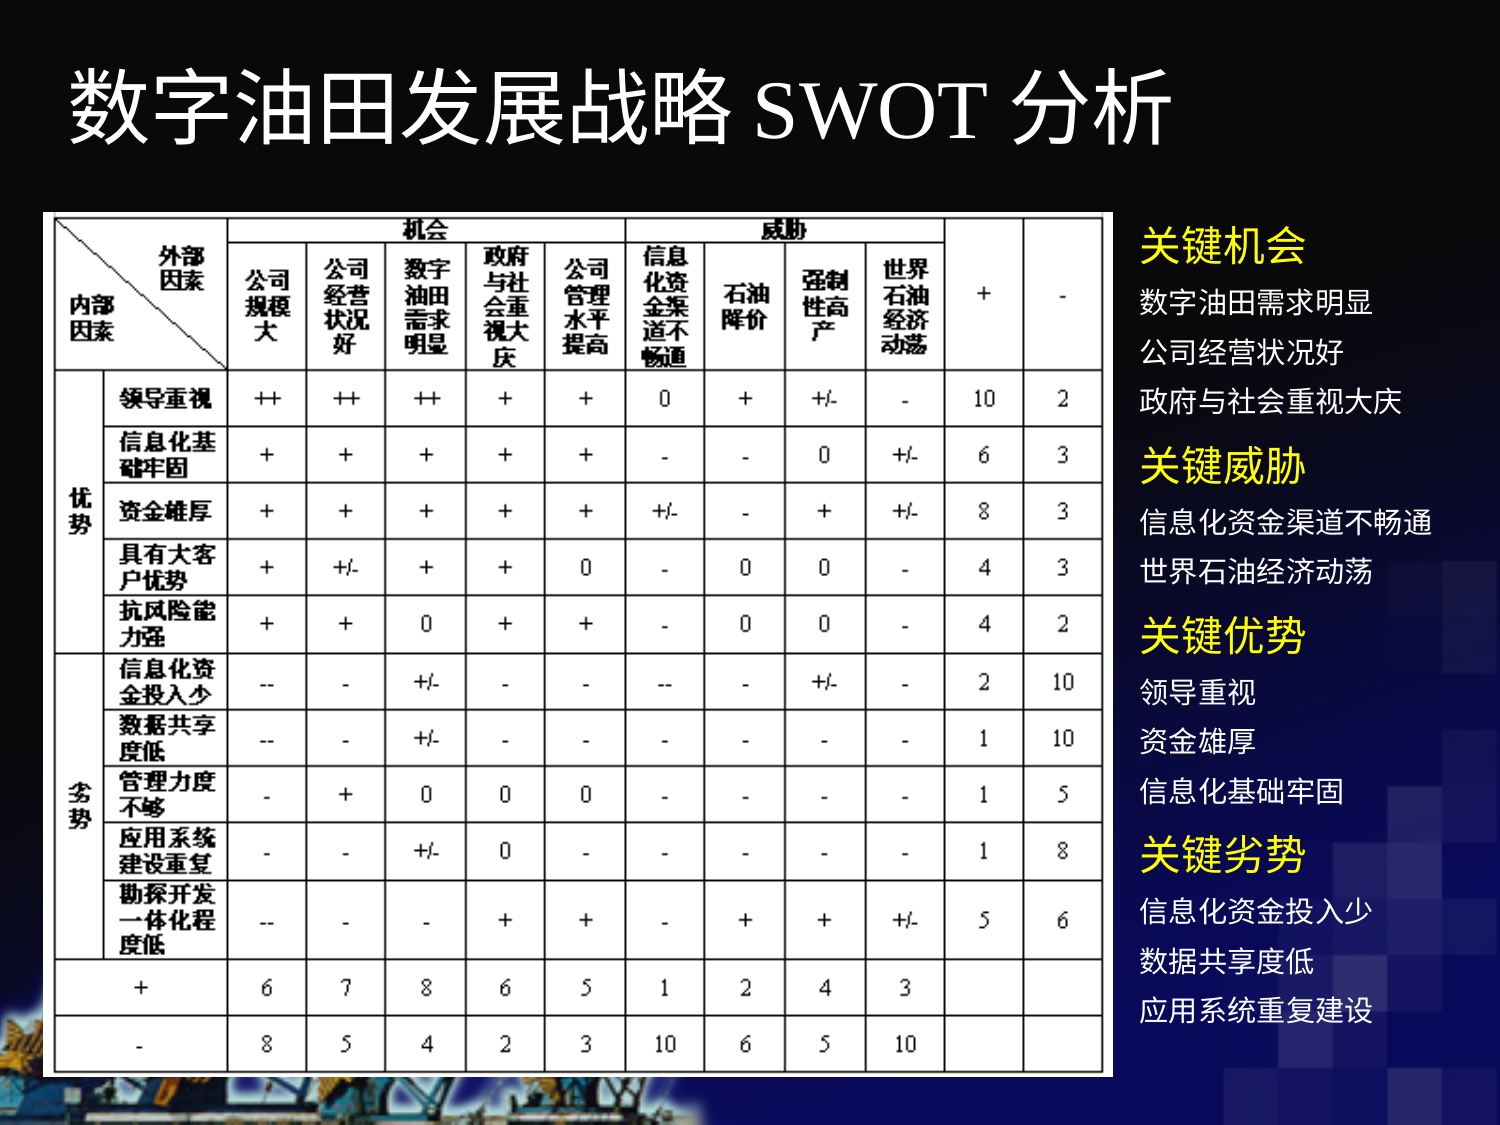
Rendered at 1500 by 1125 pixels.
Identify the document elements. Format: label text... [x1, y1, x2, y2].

text_box 数字油田发展战略SWOT分析 [52, 67, 1413, 163]
picture [0, 0, 1500, 1125]
text_box 关键机会 数字油田需求明显 公司经营状况好 政府与社会重视大庆 关键威胁 信息化资金渠道不畅通 世界石油经济动荡 关键优势 领导重视 资金雄厚 信息化基础牢固 关键劣势 信息化资金投入少 数据共享度低 应用系统重复建设 [1124, 212, 1500, 1035]
